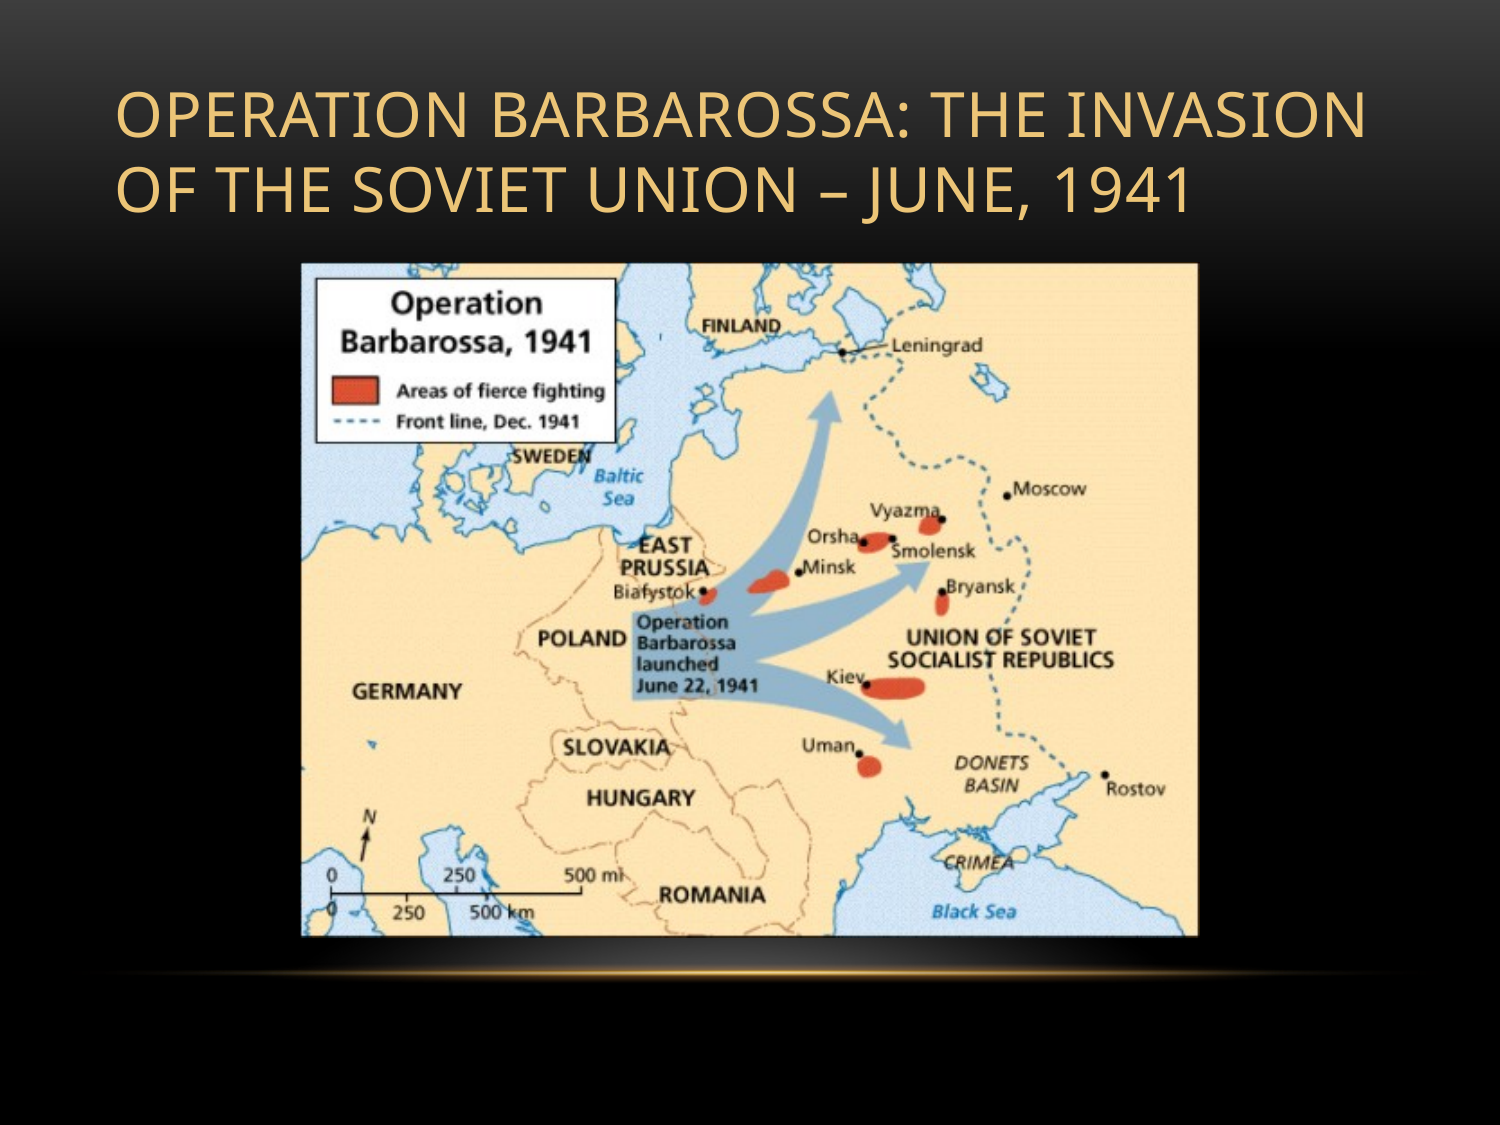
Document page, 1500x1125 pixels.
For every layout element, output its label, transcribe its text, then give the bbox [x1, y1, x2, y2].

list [299, 262, 1201, 938]
picture [0, 0, 1500, 1125]
title Operation Barbarossa: The invasion of the Soviet Union – June, 1941 [99, 45, 1400, 233]
